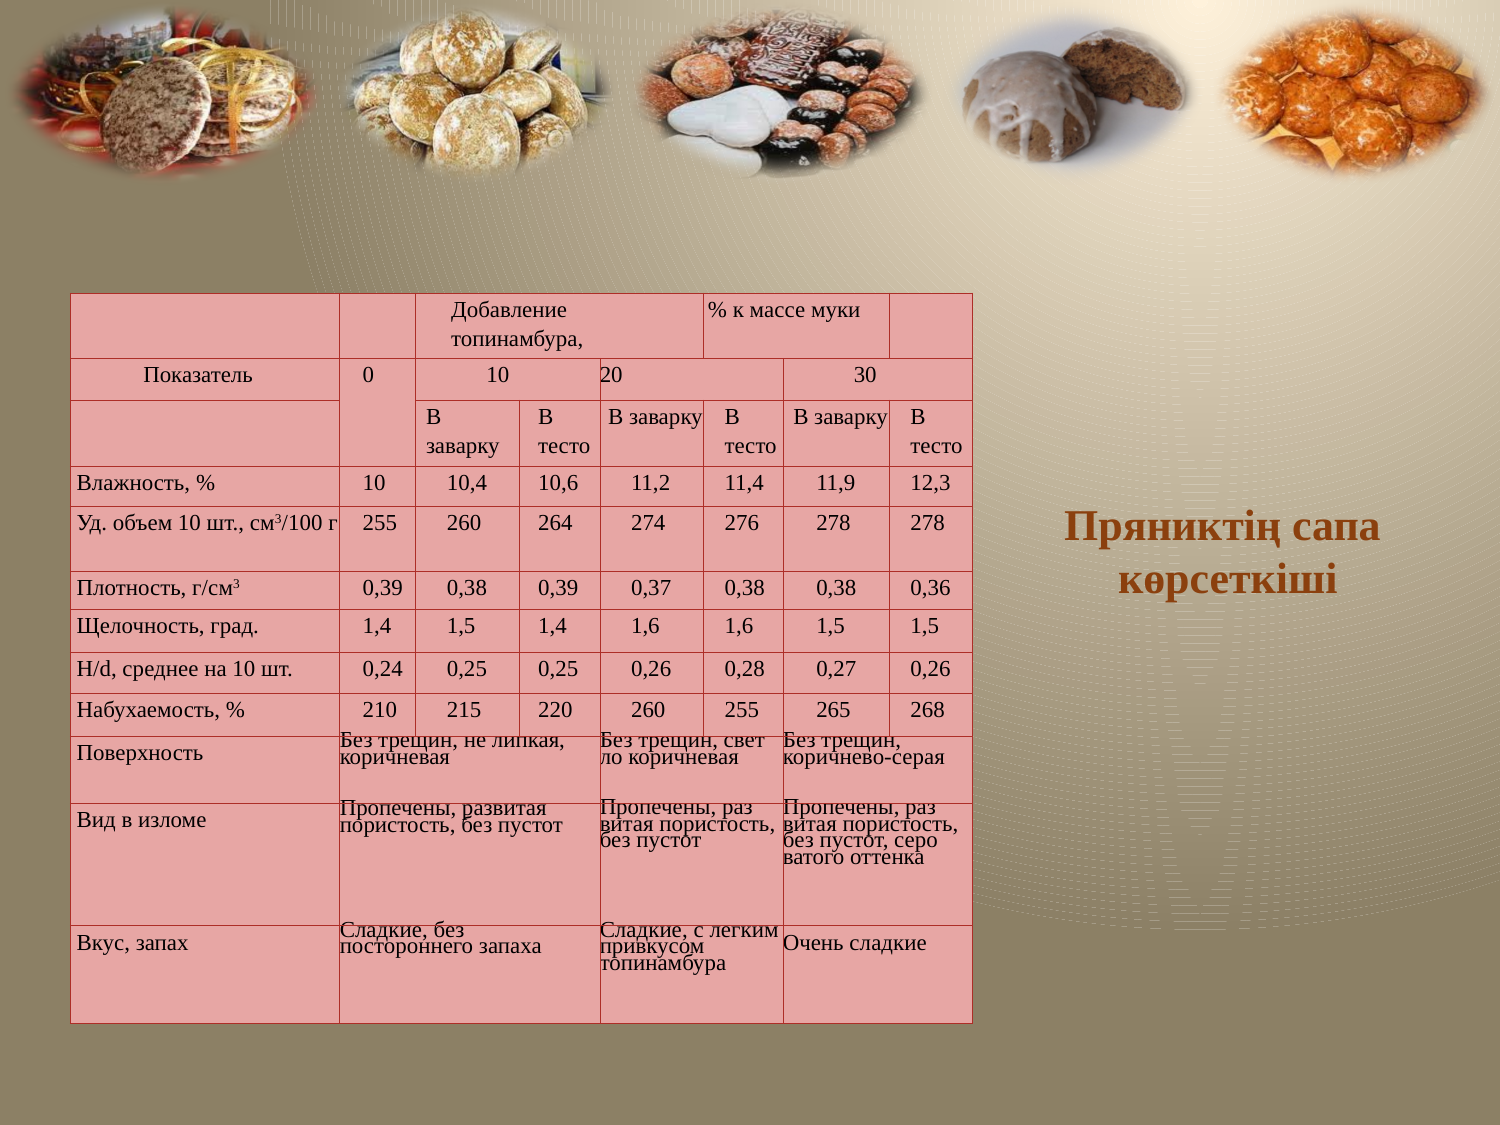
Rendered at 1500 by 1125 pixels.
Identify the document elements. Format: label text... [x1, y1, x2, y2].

table_header [71, 294, 339, 358]
picture [0, 0, 1500, 188]
table_cell 0,39 [340, 572, 415, 609]
table_cell Сладкие, без постороннего запаха [340, 926, 600, 1023]
table_cell 276 [704, 507, 783, 571]
table_cell 278 [784, 507, 889, 571]
table_cell 210 [340, 694, 415, 736]
table_cell 0,38 [416, 572, 519, 609]
table_cell В заварку [784, 401, 889, 466]
table_cell 1,4 [340, 610, 415, 652]
table_cell 260 [416, 507, 519, 571]
table_cell В заварку [601, 401, 703, 466]
table_header Добавление топинамбура, [416, 294, 703, 358]
table_cell 12,3 [890, 467, 972, 506]
table_cell В тесто [890, 401, 972, 466]
table_cell 10,4 [416, 467, 519, 506]
table_cell 11,4 [704, 467, 783, 506]
table_cell 0 [340, 359, 415, 466]
table_cell 264 [520, 507, 600, 571]
table_header [890, 294, 972, 358]
table_cell Плотность, г/см3 [71, 572, 339, 609]
table_cell Пропечены, развитая пористость, без пустот [340, 804, 600, 925]
table_cell 0,36 [890, 572, 972, 609]
table_cell 220 [520, 694, 600, 736]
table_cell 1,5 [416, 610, 519, 652]
table_cell Вкус, запах [71, 926, 339, 1023]
table_cell Без трещин, коричнево-серая [784, 737, 972, 803]
table_header [340, 294, 415, 358]
table_cell 1,6 [704, 610, 783, 652]
table_cell В тесто [520, 401, 600, 466]
title Пряниктің сапа көрсеткіші [996, 199, 1461, 610]
table_cell 1,5 [784, 610, 889, 652]
table_cell 0,24 [340, 653, 415, 693]
table_cell 274 [601, 507, 703, 571]
table_cell Очень сладкие [784, 926, 972, 1023]
table_header % к массе муки [704, 294, 889, 358]
table_cell 215 [416, 694, 519, 736]
table_cell 0,26 [890, 653, 972, 693]
table_cell Без трещин, не липкая, коричневая [340, 737, 600, 803]
table_cell 0,38 [704, 572, 783, 609]
table_cell 255 [340, 507, 415, 571]
table_cell 0,27 [784, 653, 889, 693]
table_cell 11,2 [601, 467, 703, 506]
table_cell Без трещин, свет­ло коричневая [601, 737, 783, 803]
table_cell 255 [704, 694, 783, 736]
table_cell В тесто [704, 401, 783, 466]
table_cell 0,25 [416, 653, 519, 693]
table_cell 1,6 [601, 610, 703, 652]
table_cell 0,37 [601, 572, 703, 609]
table_cell Вид в изломе [71, 804, 339, 925]
table_cell 278 [890, 507, 972, 571]
table_cell 268 [890, 694, 972, 736]
table_cell 0,39 [520, 572, 600, 609]
table_cell 265 [784, 694, 889, 736]
table_cell Пропечены, раз­витая пористость, без пустот, серо­ватого оттенка [784, 804, 972, 925]
table_cell 1,4 [520, 610, 600, 652]
table_cell 260 [601, 694, 703, 736]
table_cell Пропечены, раз­витая пористость, без пустот [601, 804, 783, 925]
table_cell Показатель [71, 359, 339, 400]
table_cell В заварку [416, 401, 519, 466]
table_cell H/d, среднее на 10 шт. [71, 653, 339, 693]
table_cell 11,9 [784, 467, 889, 506]
table_cell Щелочность, град. [71, 610, 339, 652]
table_cell 0,38 [784, 572, 889, 609]
table_cell 10,6 [520, 467, 600, 506]
table_cell 10 [416, 359, 600, 400]
table_cell 10 [340, 467, 415, 506]
table_cell 0,26 [601, 653, 703, 693]
table_cell 0,28 [704, 653, 783, 693]
table_cell [71, 401, 339, 466]
table_cell 0,25 [520, 653, 600, 693]
table_cell Поверхность [71, 737, 339, 803]
table_cell Сладкие, с легким привкусом топинамбура [601, 926, 783, 1023]
table_cell Уд. объем 10 шт., см3/100 г [71, 507, 339, 571]
table_cell Набухаемость, % [71, 694, 339, 736]
table_cell Влажность, % [71, 467, 339, 506]
table_cell 1,5 [890, 610, 972, 652]
table_cell 30 [784, 359, 972, 400]
table_cell 20 [601, 359, 783, 400]
